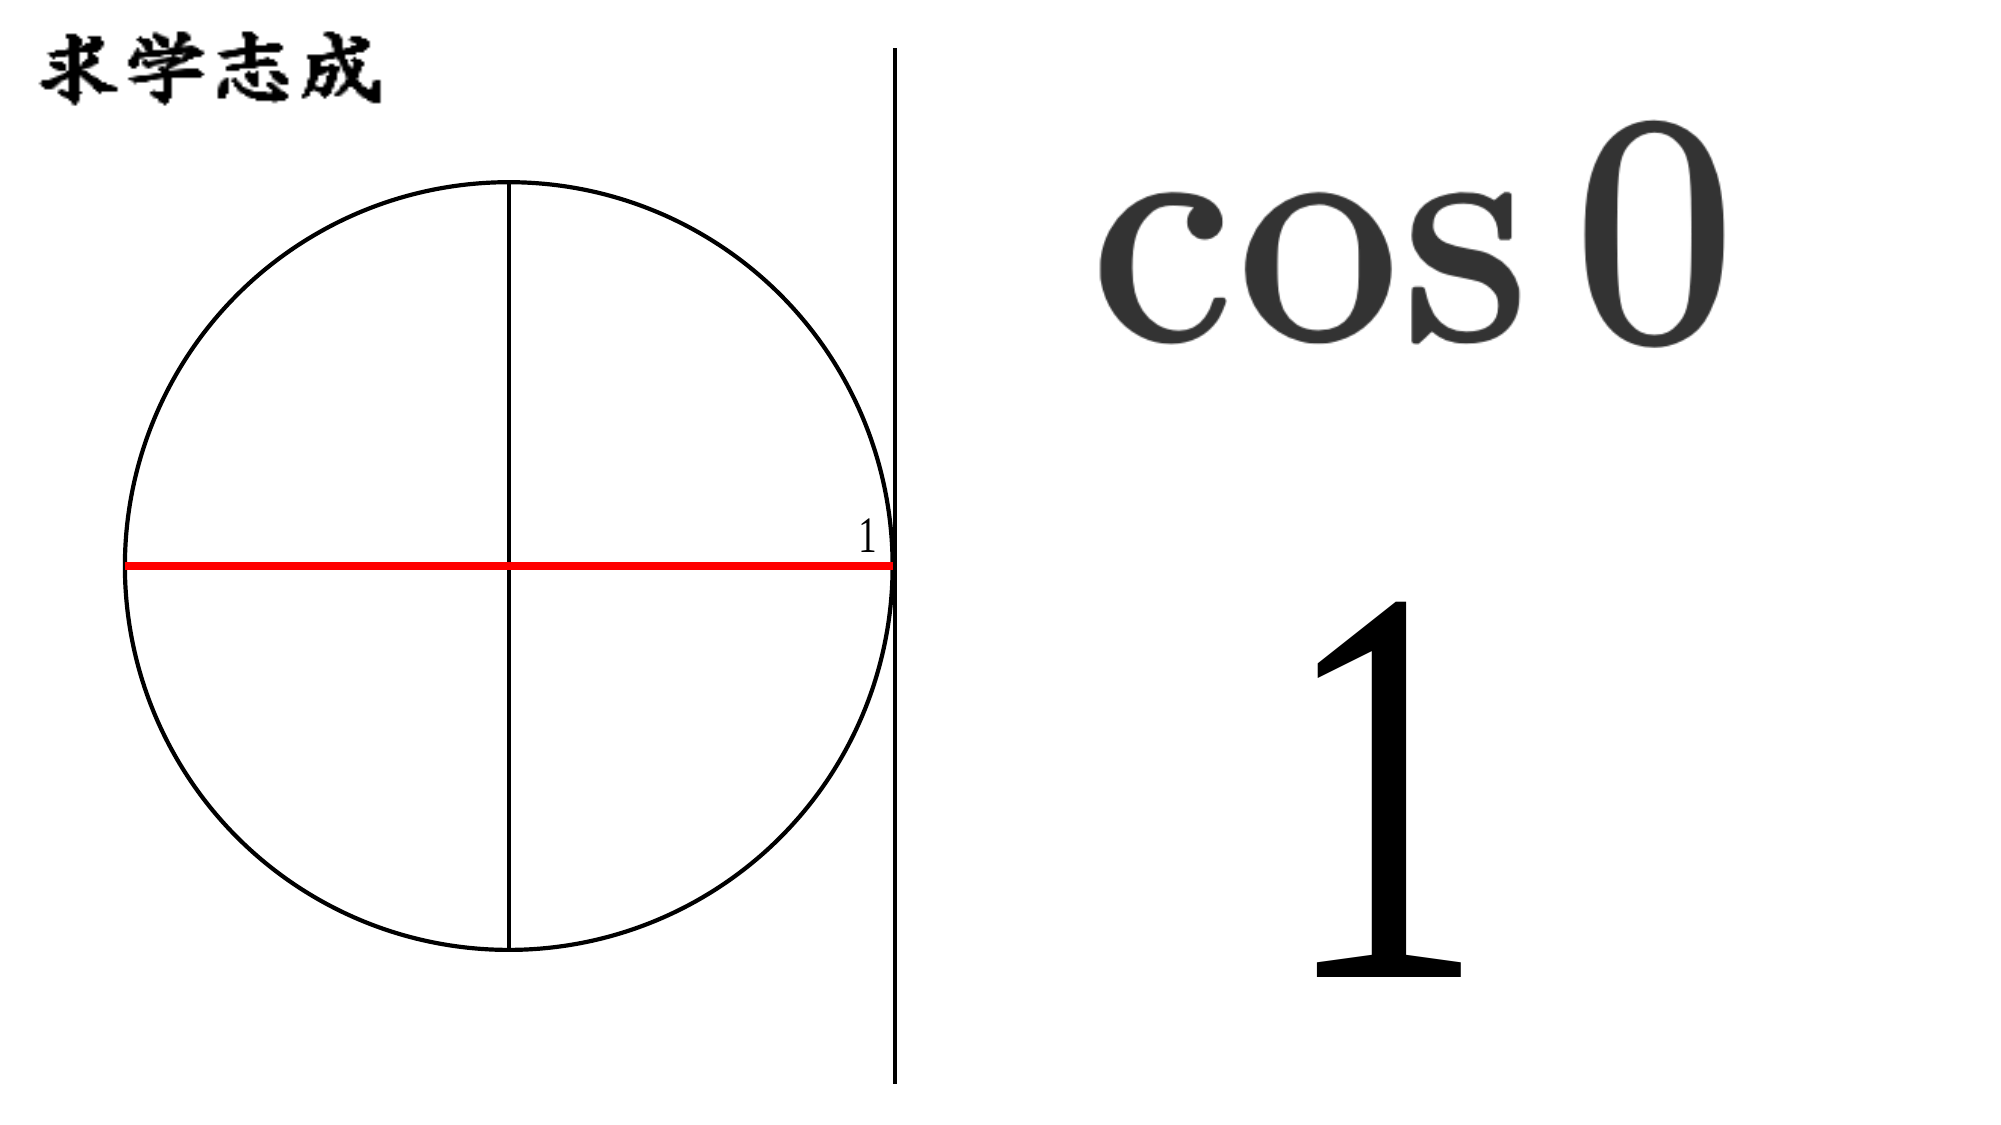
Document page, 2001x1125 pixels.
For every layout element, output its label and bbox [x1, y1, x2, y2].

text_box [858, 506, 895, 558]
picture [1050, 68, 1778, 398]
text_box [123, 181, 893, 951]
text_box [1281, 470, 1690, 1040]
picture [18, 0, 403, 166]
